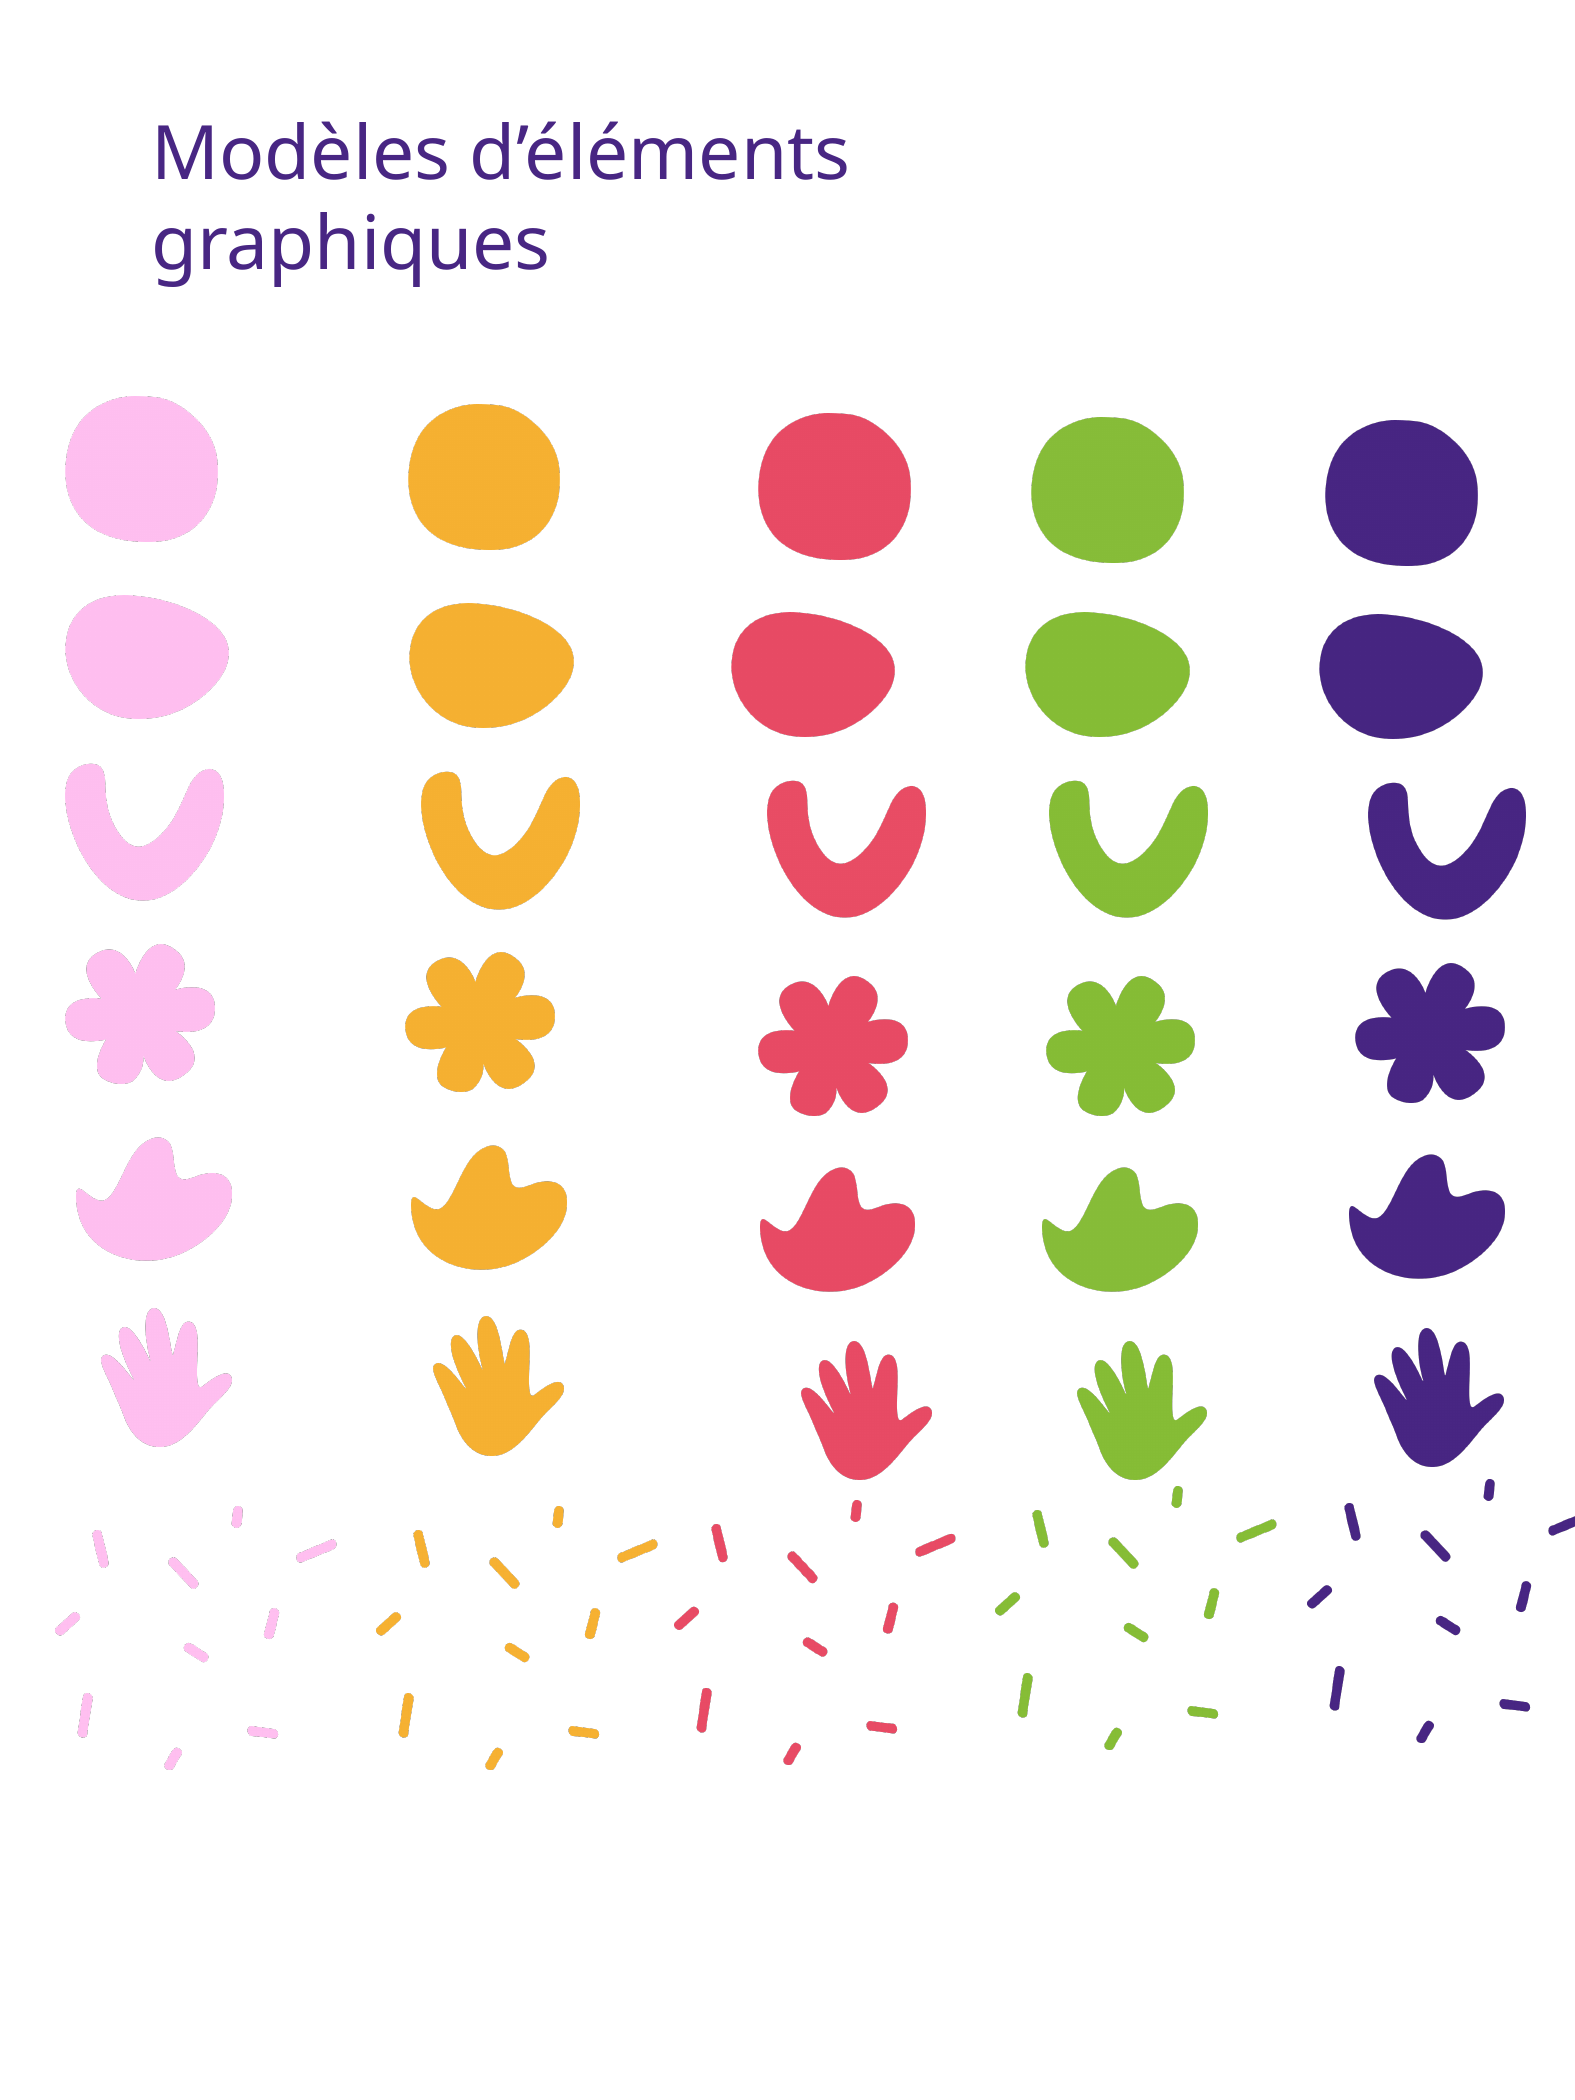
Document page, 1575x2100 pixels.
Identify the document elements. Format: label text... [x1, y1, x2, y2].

picture [1325, 420, 1478, 566]
picture [76, 1137, 232, 1261]
picture [1349, 1154, 1505, 1279]
picture [1306, 1479, 1575, 1743]
picture [731, 612, 895, 737]
picture [758, 413, 911, 560]
picture [1355, 963, 1505, 1103]
picture [408, 404, 560, 550]
picture [1367, 782, 1526, 920]
picture [758, 976, 908, 1116]
picture [375, 1506, 658, 1770]
picture [65, 763, 224, 901]
picture [994, 1486, 1277, 1750]
picture [1042, 1167, 1198, 1292]
picture [1049, 780, 1208, 918]
picture [65, 595, 229, 720]
picture [673, 1500, 956, 1765]
picture [421, 771, 580, 910]
text_box Modèles d’éléments graphiques [136, 97, 1248, 292]
picture [1077, 1340, 1207, 1480]
picture [65, 944, 215, 1084]
picture [1319, 614, 1483, 739]
picture [1025, 612, 1190, 737]
picture [409, 603, 574, 728]
picture [54, 1506, 337, 1770]
picture [411, 1145, 567, 1270]
picture [760, 1167, 915, 1292]
picture [1374, 1328, 1504, 1467]
picture [1046, 976, 1195, 1116]
picture [1031, 417, 1184, 563]
picture [65, 396, 218, 542]
picture [405, 952, 555, 1092]
picture [101, 1308, 232, 1447]
picture [433, 1316, 564, 1456]
picture [767, 780, 926, 918]
picture [801, 1340, 932, 1480]
